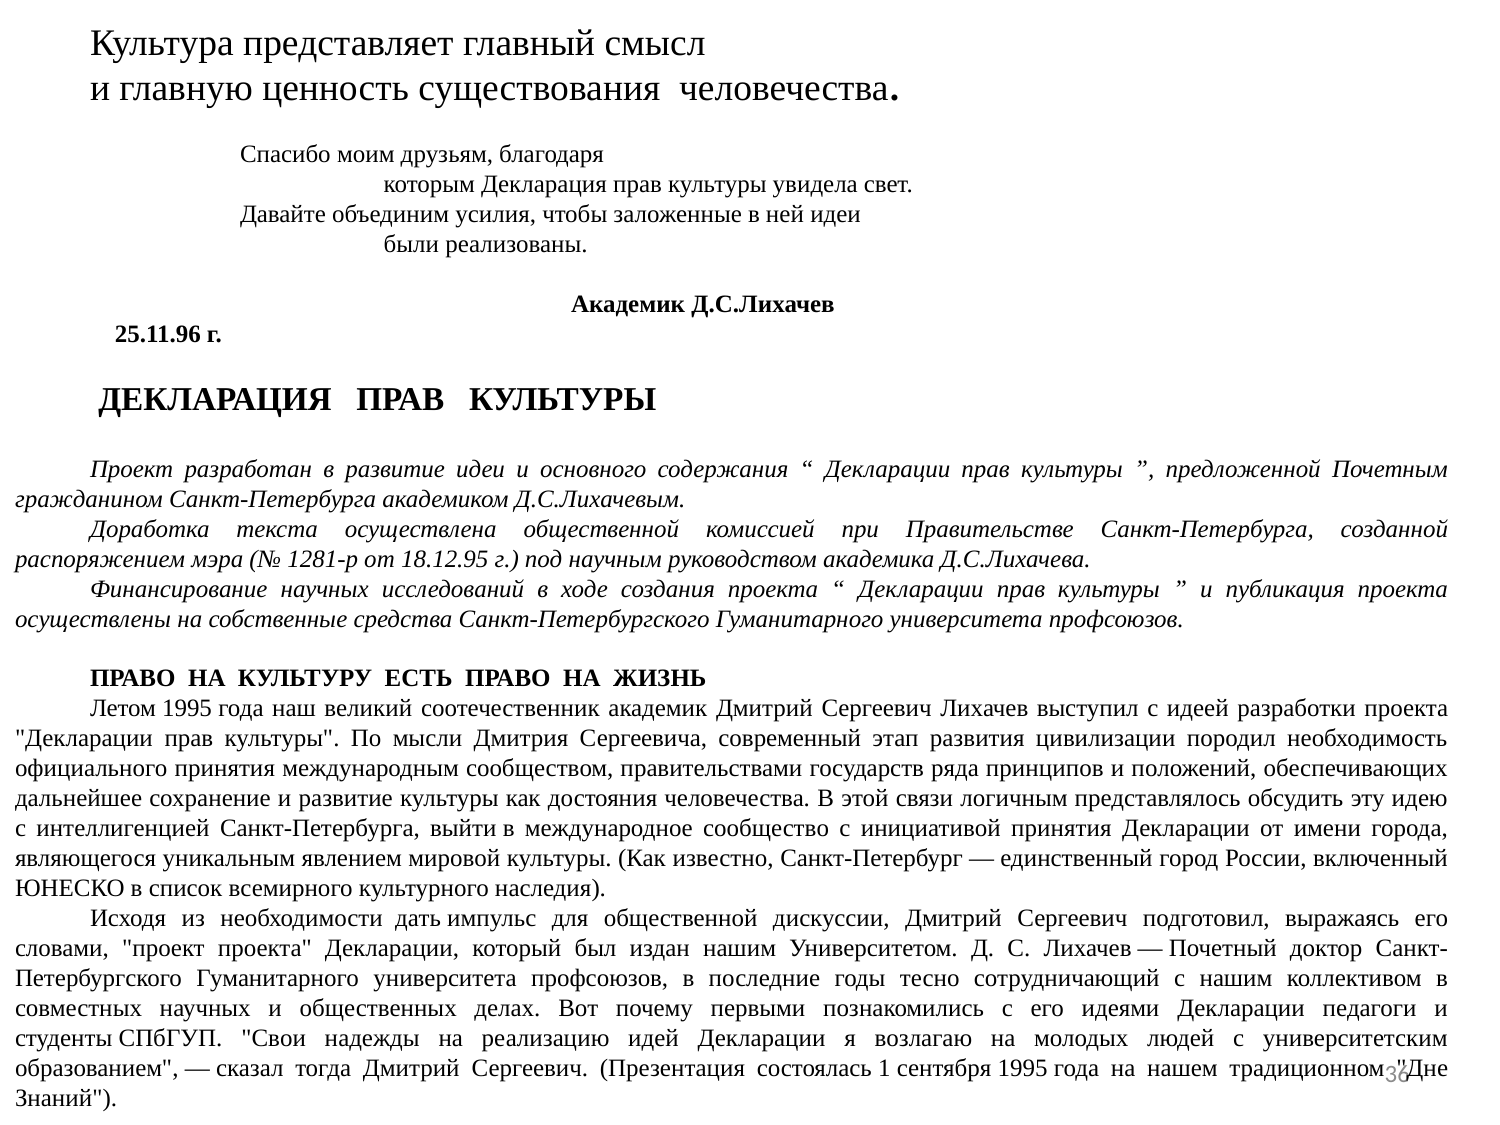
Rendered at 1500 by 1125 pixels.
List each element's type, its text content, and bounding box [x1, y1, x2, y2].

slide_number 36 [1074, 1042, 1425, 1103]
text_box Культура представляет главный смысл и главную ценность существования человечества. Спасибо моим друзьям, благодаря которым Декларация прав культуры увидела свет. Давайте объединим усилия, чтобы заложенные в ней идеи были реализованы. Академик Д.С.Лихачев 25.11.96 г. ДЕКЛАРАЦИЯ ПРАВ КУЛЬТУРЫ Проект разработан в развитие идеи и основного содержания “ Декларации прав культуры ”, предложенной Почетным гражданином Санкт-Петербурга академиком Д.С.Лихачевым. Доработка текста осуществлена общественной комиссией при Правительстве Санкт-Петербурга, созданной распоряжением мэра (№ 1281-р от 18.12.95 г.) под научным руководством академика Д.С.Лихачева. Финансирование научных исследований в ходе создания проекта “ Декларации прав культуры ” и публикация проекта осуществлены на собственные средства Санкт-Петербургского Гуманитарного университета профсоюзов. ПРАВО НА КУЛЬТУРУ ЕСТЬ ПРАВО НА ЖИЗНЬ Летом 1995 года наш великий соотечественник академик Дмитрий Сергеевич Лихачев выступил с идеей разработки проекта "Декларации прав культуры". По мысли Дмитрия Сергеевича, современный этап развития цивилизации породил необходимость официального принятия международным сообществом, правительствами государств ряда принципов и положений, обеспечивающих дальнейшее сохранение и развитие культуры как достояния человечества. В этой связи логичным представлялось обсудить эту идею с интеллигенцией Санкт-Петербурга, выйти в международное сообщество с инициативой принятия Декларации от имени города, являющегося уникальным явлением мировой культуры. (Как известно, Санкт-Петербург — единственный город России, включенный ЮНЕСКО в список всемирного культурного наследия). Исходя из необходимости дать импульс для общественной дискуссии, Дмитрий Сергеевич подготовил, выражаясь его словами, "проект проекта" Декларации, который был издан нашим Университетом. Д. С. Лихачев — Почетный доктор Санкт-Петербургского Гуманитарного университета профсоюзов, в последние годы тесно сотрудничающий с нашим коллективом в совместных научных и общественных делах. Вот почему первыми познакомились с его идеями Декларации педагоги и студенты СПбГУП. "Свои надежды на реализацию идей Декларации я возлагаю на молодых людей с университетским образованием", — сказал тогда Дмитрий Сергеевич. (Презентация состоялась 1 сентября 1995 года на нашем традиционном "Дне Знаний"). [0, 10, 1465, 1119]
